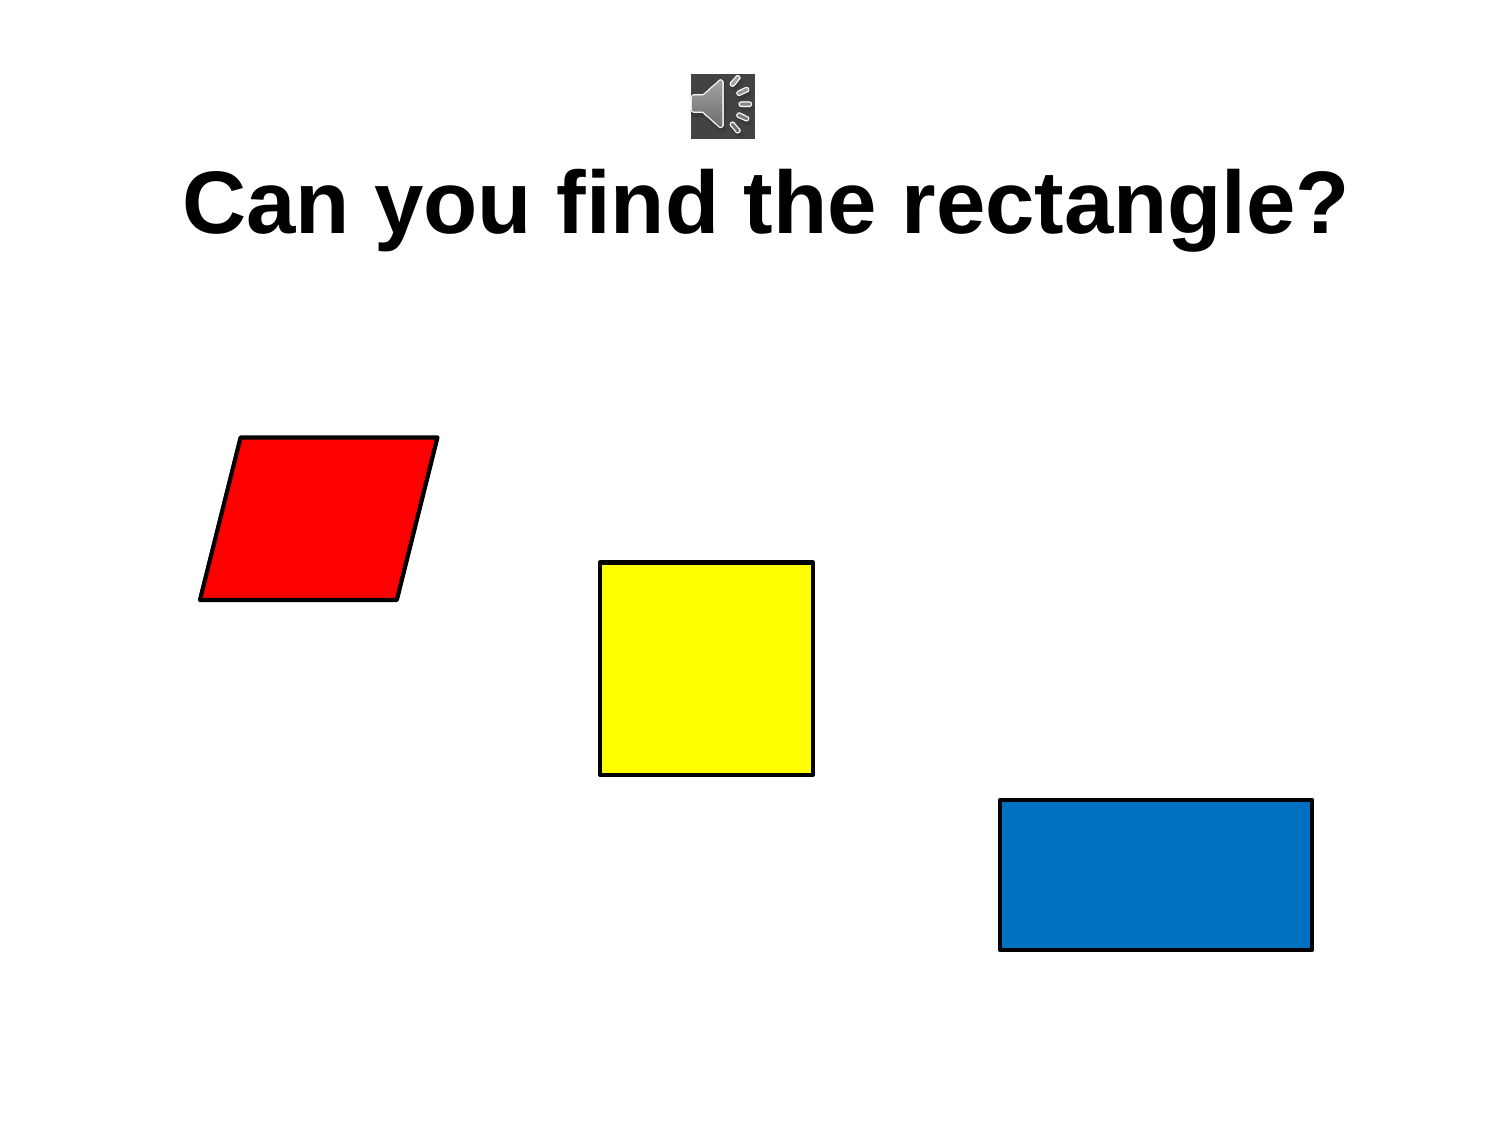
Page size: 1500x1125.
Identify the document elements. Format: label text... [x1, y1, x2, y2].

text_box Can you find the rectangle? [83, 137, 1450, 325]
text_box [998, 798, 1314, 952]
text_box [197, 435, 440, 603]
text_box [598, 560, 815, 777]
picture [689, 72, 757, 141]
